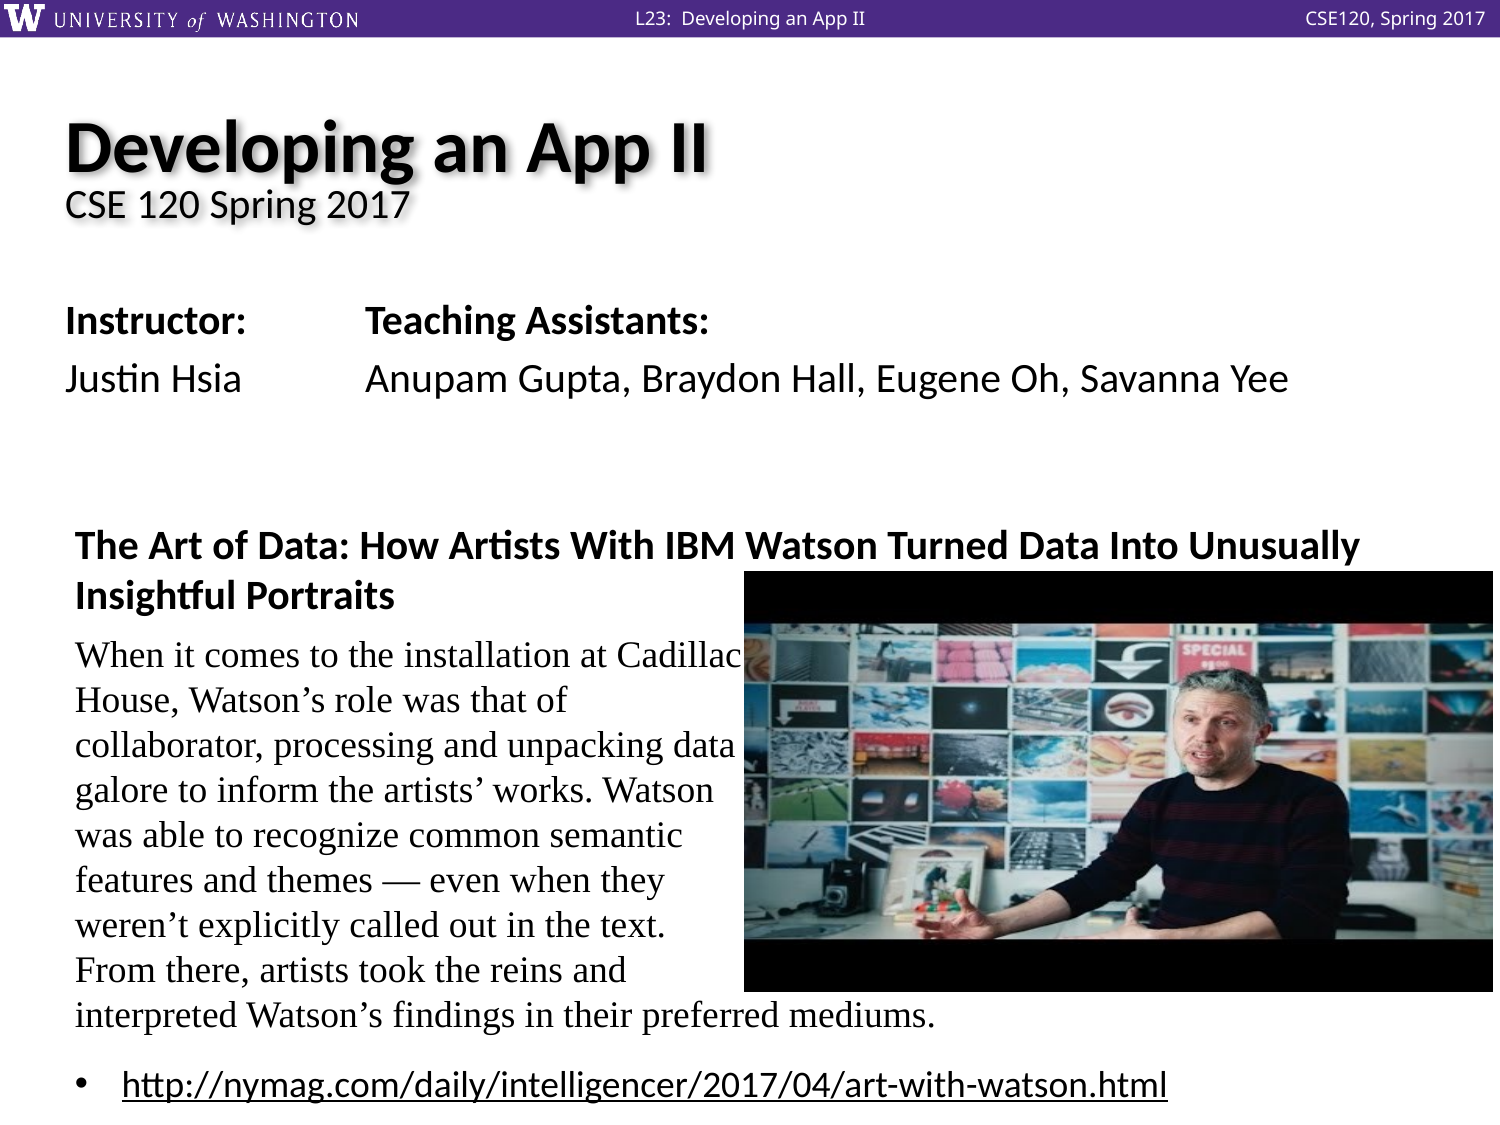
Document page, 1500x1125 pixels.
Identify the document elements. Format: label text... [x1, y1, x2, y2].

picture [4, 4, 358, 32]
subtitle Instructor: Teaching Assistants: Justin Hsia Anupam Gupta, Braydon Hall, Eugene Oh, Savanna Yee [49, 284, 1423, 436]
text_box The Art of Data: How Artists With IBM Watson Turned Data Into Unusually Insightful Portraits When it comes to the installation at Cadillac House, Watson’s role was that of collaborator, processing and unpacking data galore to inform the artists’ works. Watson was able to recognize common semantic features and themes — even when they weren’t explicitly called out in the text. From there, artists took the reins and interpreted Watson’s findings in their preferred mediums. http://nymag.com/daily/intelligencer/2017/04/art-with-watson.html [59, 510, 1440, 1113]
title Developing an App II CSE 120 Spring 2017 [49, 49, 1326, 284]
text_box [743, 570, 1494, 993]
